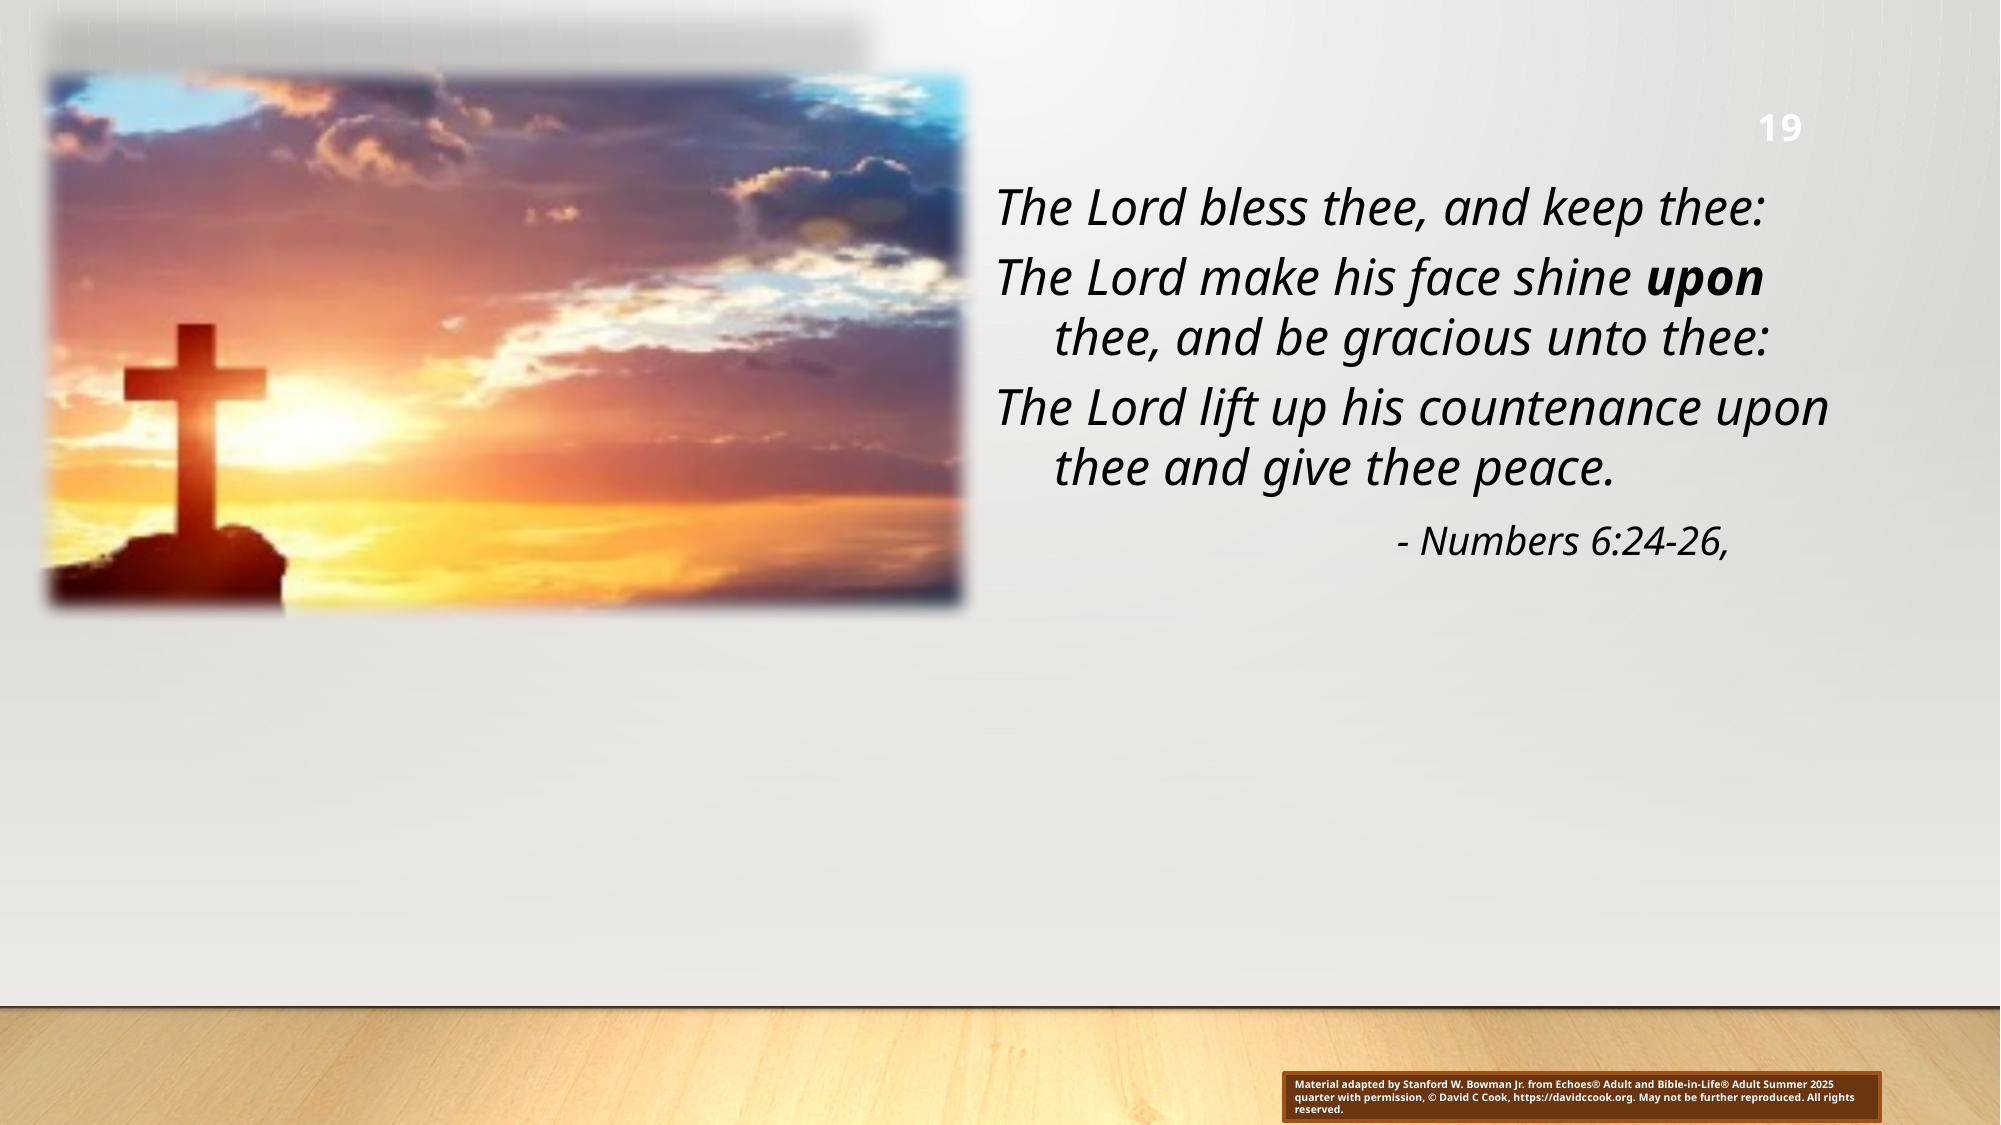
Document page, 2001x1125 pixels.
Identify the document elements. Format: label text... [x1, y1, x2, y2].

text_box 19 [1742, 96, 1881, 223]
picture [0, 1006, 2000, 1125]
picture [32, 59, 980, 624]
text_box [1283, 1007, 1881, 1110]
text_box The Lord bless thee, and keep thee: The Lord make his face shine upon thee, and be gracious unto thee: The Lord lift up his countenance upon thee and give thee peace. - Numbers 6:24-26, [979, 88, 1886, 653]
